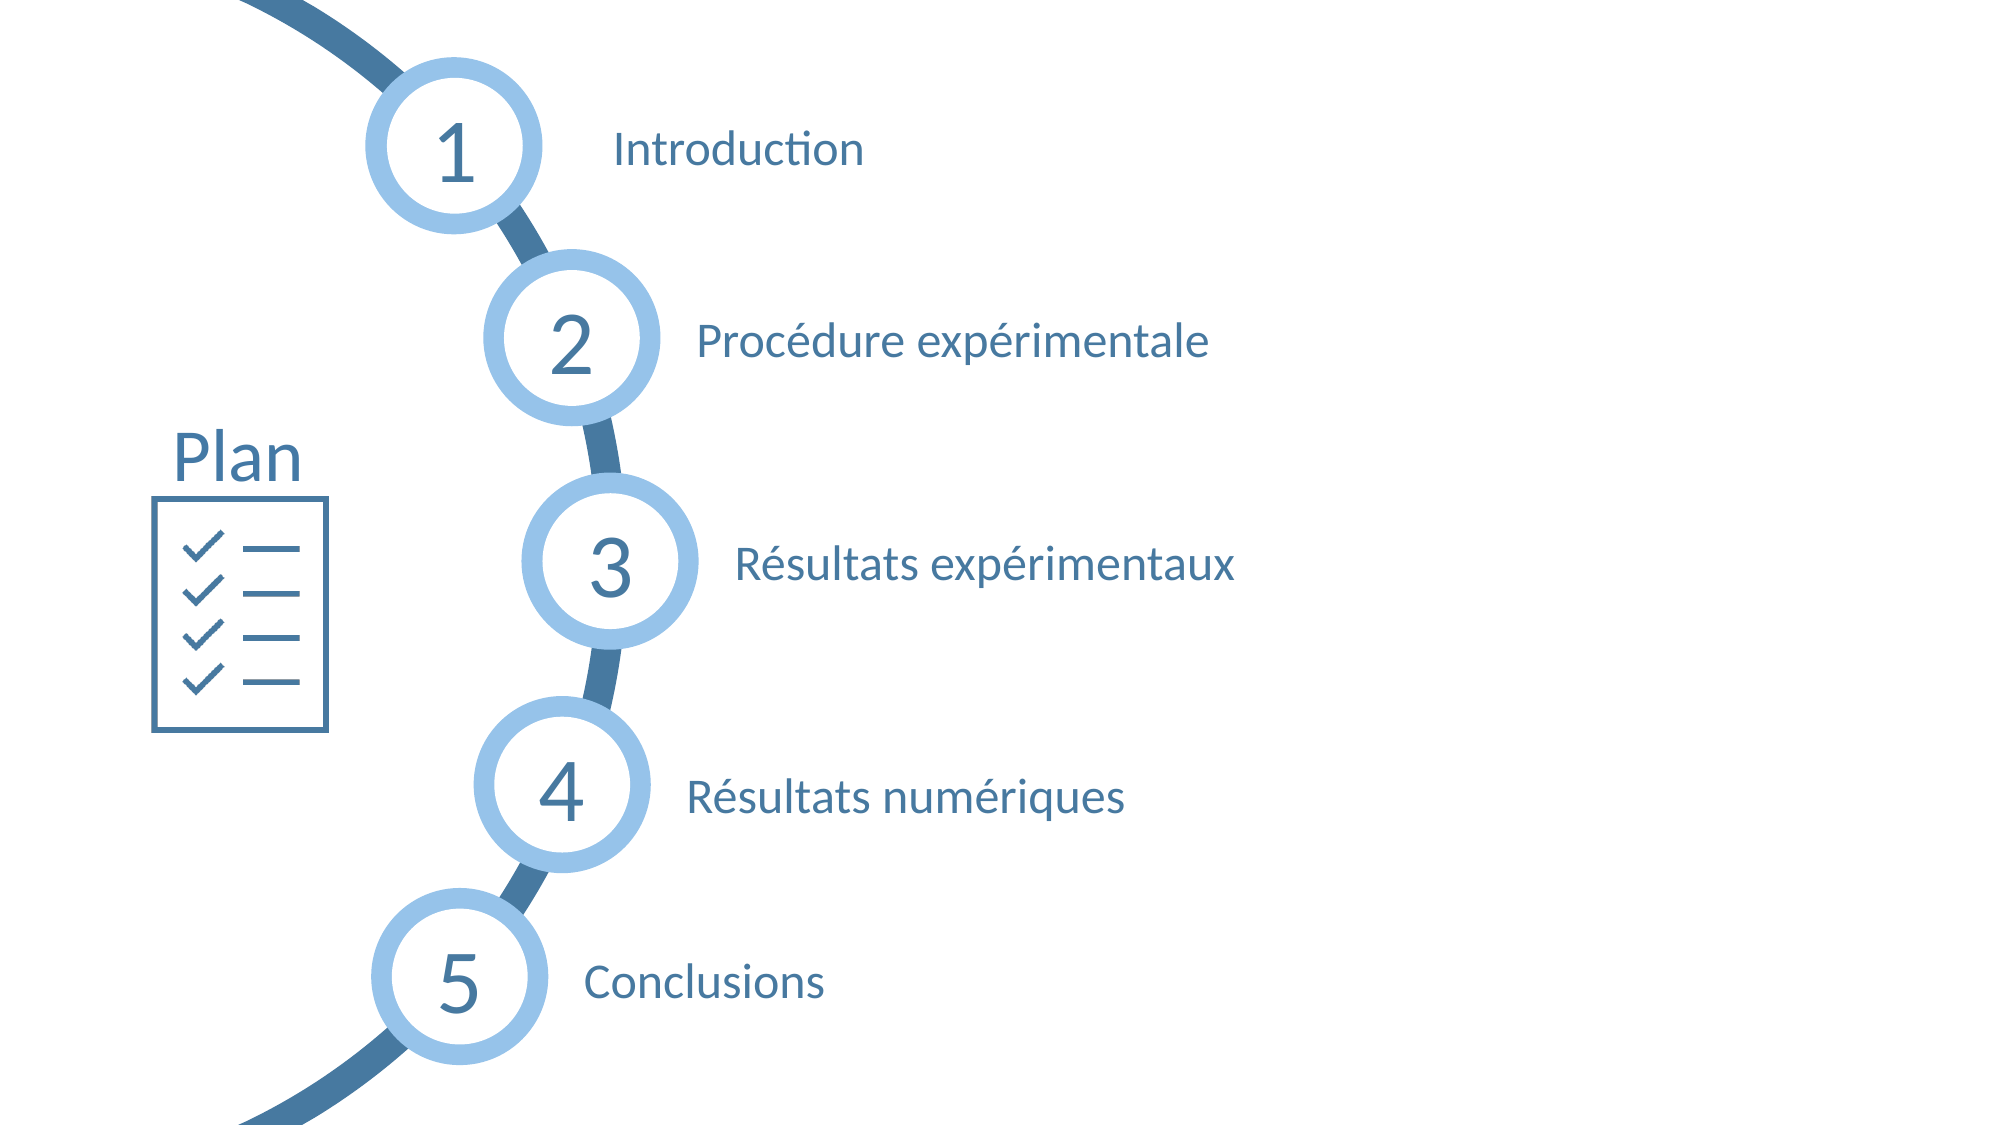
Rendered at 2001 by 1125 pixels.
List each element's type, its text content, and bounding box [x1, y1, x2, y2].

text_box Procédure expérimentale [681, 299, 1382, 375]
text_box [238, 1028, 408, 1125]
text_box Résultats numériques [671, 755, 1373, 831]
text_box Plan [157, 398, 323, 472]
text_box [238, 0, 404, 93]
text_box Résultats expérimentaux [719, 523, 1918, 599]
text_box [497, 205, 549, 264]
text_box 5 [391, 908, 528, 1045]
text_box [582, 418, 622, 474]
text_box [499, 863, 549, 914]
text_box 1 [386, 77, 523, 214]
text_box Introduction [597, 108, 1299, 184]
picture [98, 472, 382, 756]
text_box Conclusions [569, 940, 1270, 1016]
text_box [365, 57, 543, 235]
text_box [371, 887, 549, 1066]
text_box 4 [494, 716, 631, 853]
text_box [473, 696, 651, 874]
text_box [483, 249, 661, 427]
text_box [582, 648, 622, 710]
text_box 3 [542, 493, 679, 630]
text_box [521, 472, 699, 650]
text_box 2 [503, 270, 640, 406]
